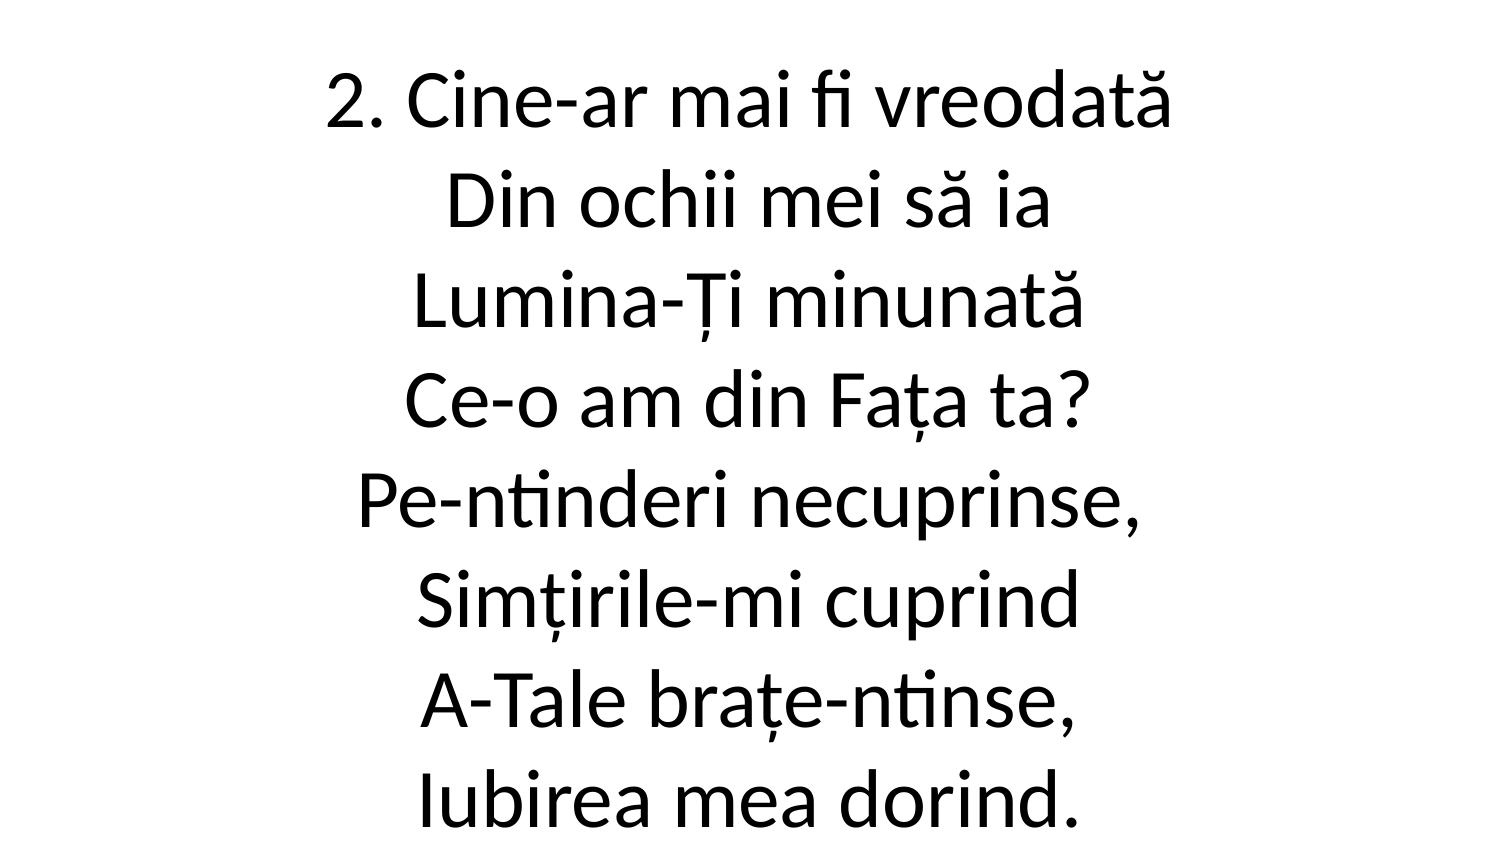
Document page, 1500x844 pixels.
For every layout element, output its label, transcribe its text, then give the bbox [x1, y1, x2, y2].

text_box 2. Cine-ar mai fi vreodată Din ochii mei să ia Lumina-Ți minunată Ce-o am din Fața ta? Pe-ntinderi necuprinse, Simțirile-mi cuprind A-Tale brațe-ntinse, Iubirea mea dorind. [309, 0, 1191, 844]
